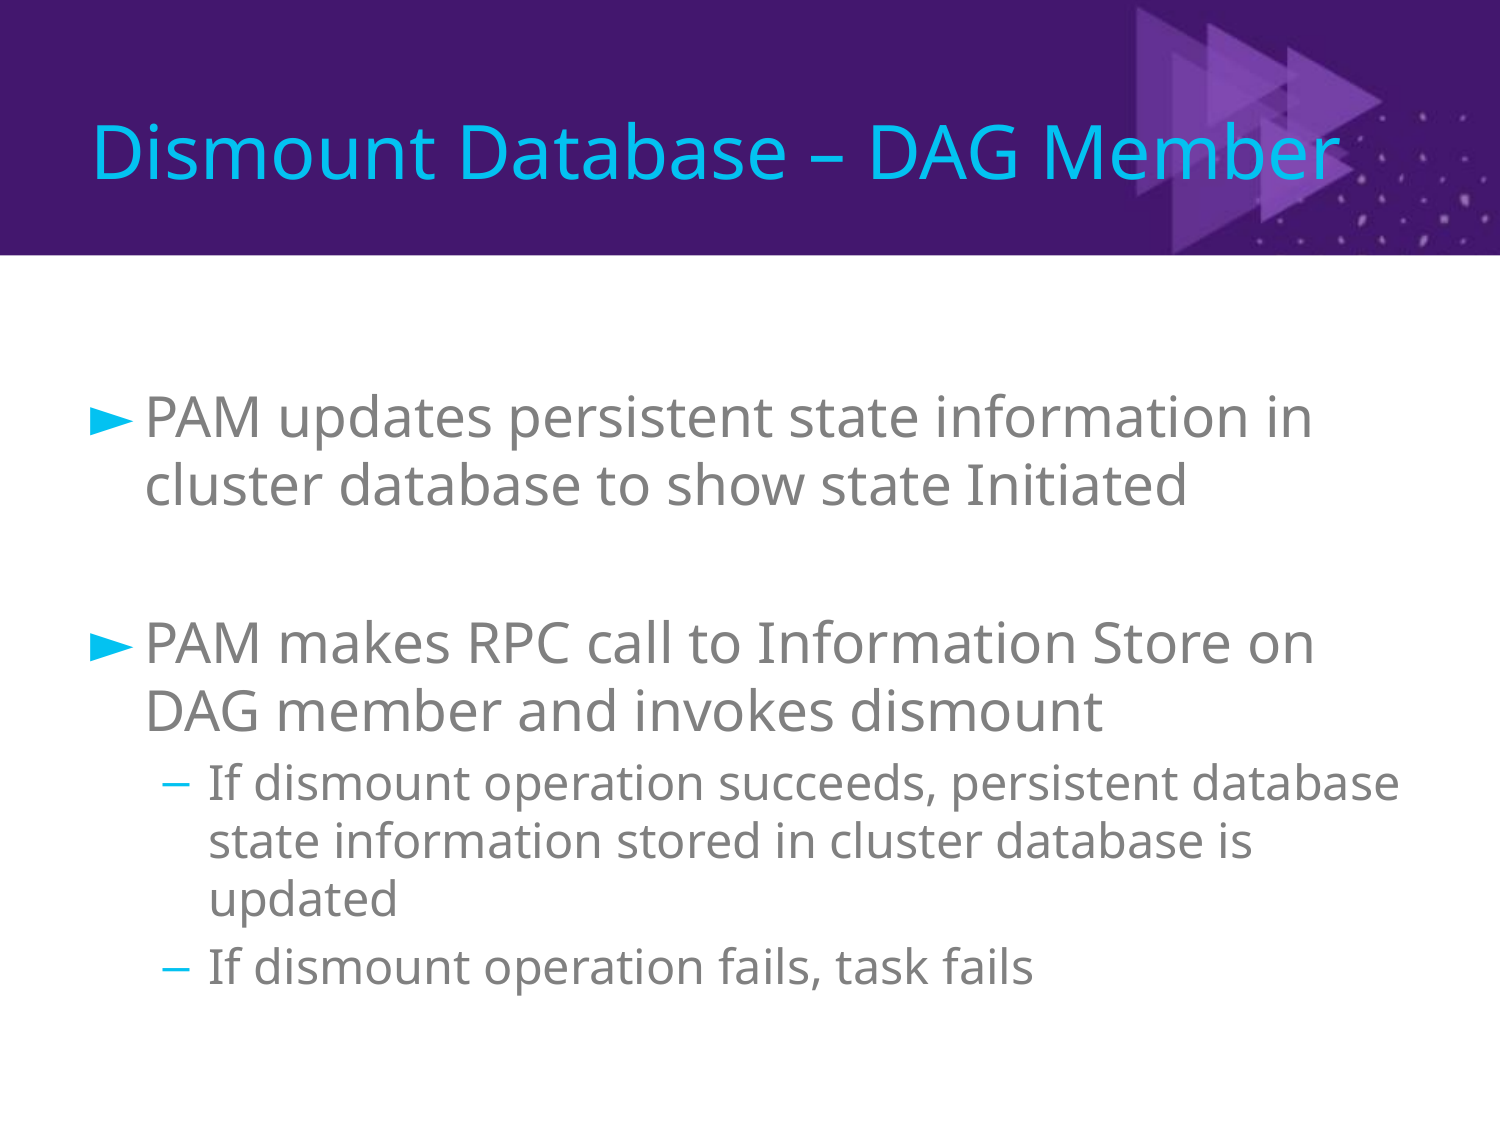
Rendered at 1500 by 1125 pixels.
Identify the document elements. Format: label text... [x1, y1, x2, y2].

picture [0, 0, 1500, 255]
title Dismount Database – DAG Member [75, 56, 1425, 244]
list PAM updates persistent state information in cluster database to show state Initiated PAM makes RPC call to Information Store on DAG member and invokes dismount If dismount operation succeeds, persistent database state information stored in cluster database is updated If dismount operation fails, task fails [75, 373, 1425, 1005]
